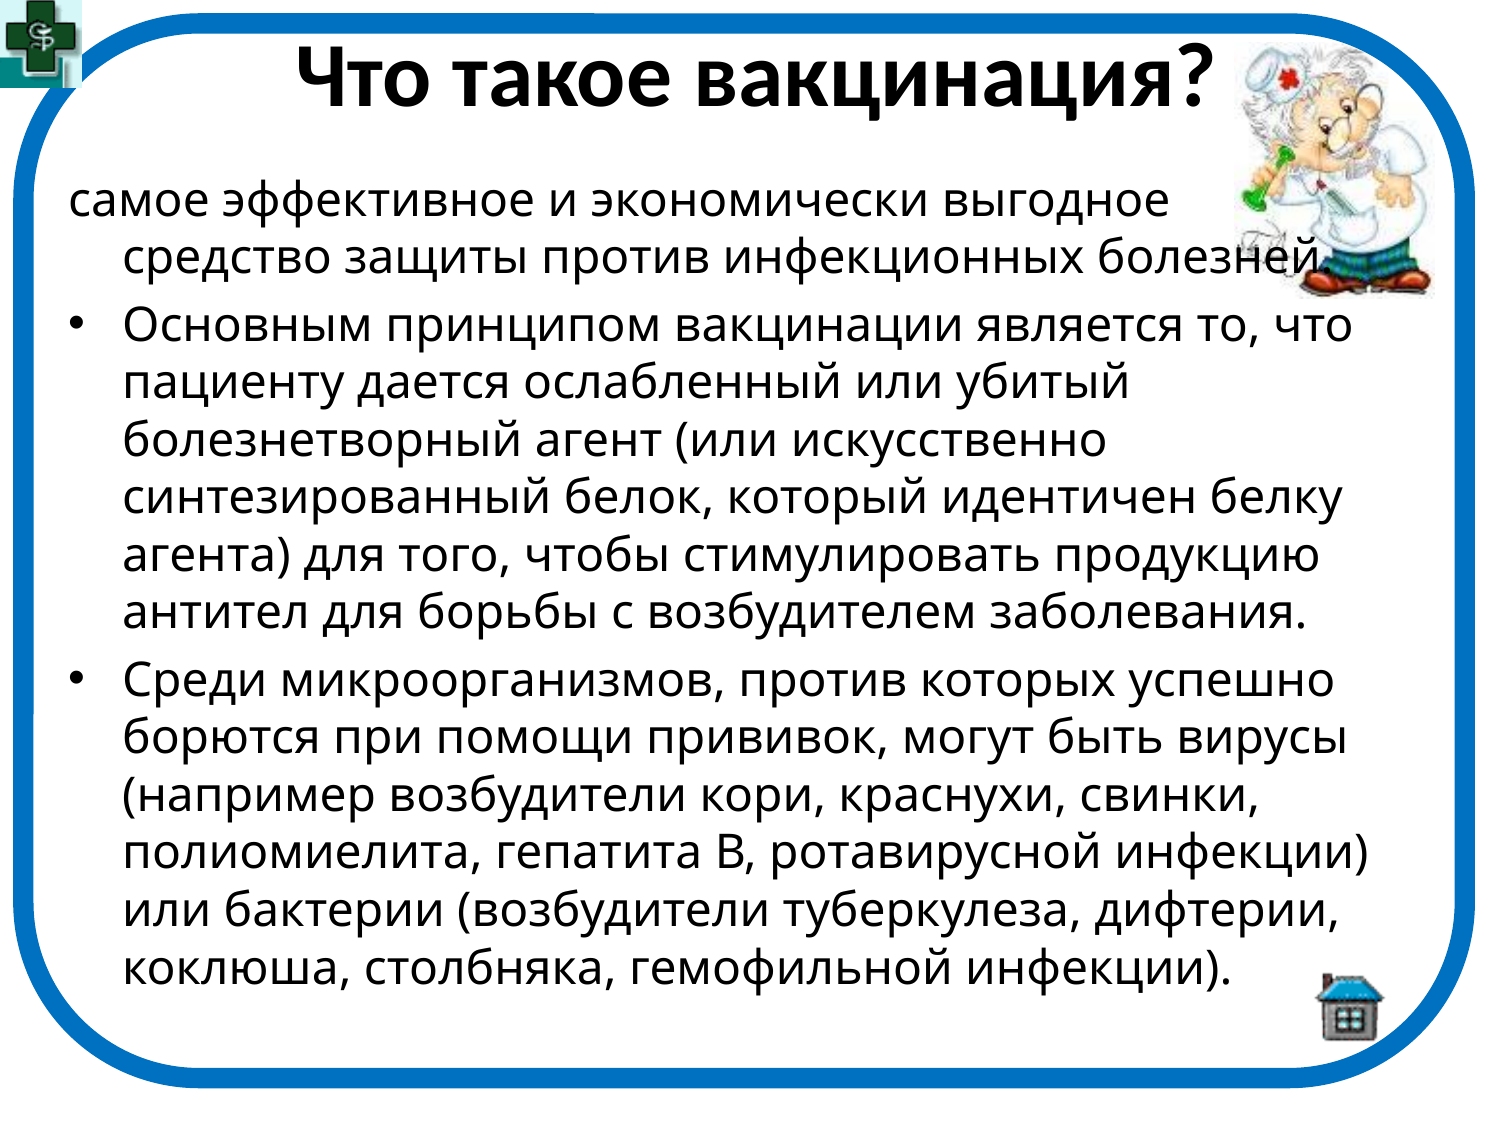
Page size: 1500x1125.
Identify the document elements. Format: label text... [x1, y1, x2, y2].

picture [1288, 937, 1407, 1055]
picture [0, 0, 82, 88]
list самое эффективное и экономически выгодное средство защиты против инфекционных болезней. Основным принципом вакцинации является то, что пациенту дается ослабленный или убитый болезнетворный агент (или искусственно синтезированный белок, который идентичен белку агента) для того, чтобы стимулировать продукцию антител для борьбы с возбудителем заболевания. Среди микроорганизмов, против которых успешно борются при помощи прививок, могут быть вирусы (например возбудители кори, краснухи, свинки, полиомиелита, гепатита В, ротавирусной инфекции) или бактерии (возбудители туберкулеза, дифтерии, коклюша, столбняка, гемофильной инфекции). [52, 160, 1389, 1067]
title Что такое вакцинация? [81, 0, 1433, 141]
picture [1234, 120, 1435, 299]
